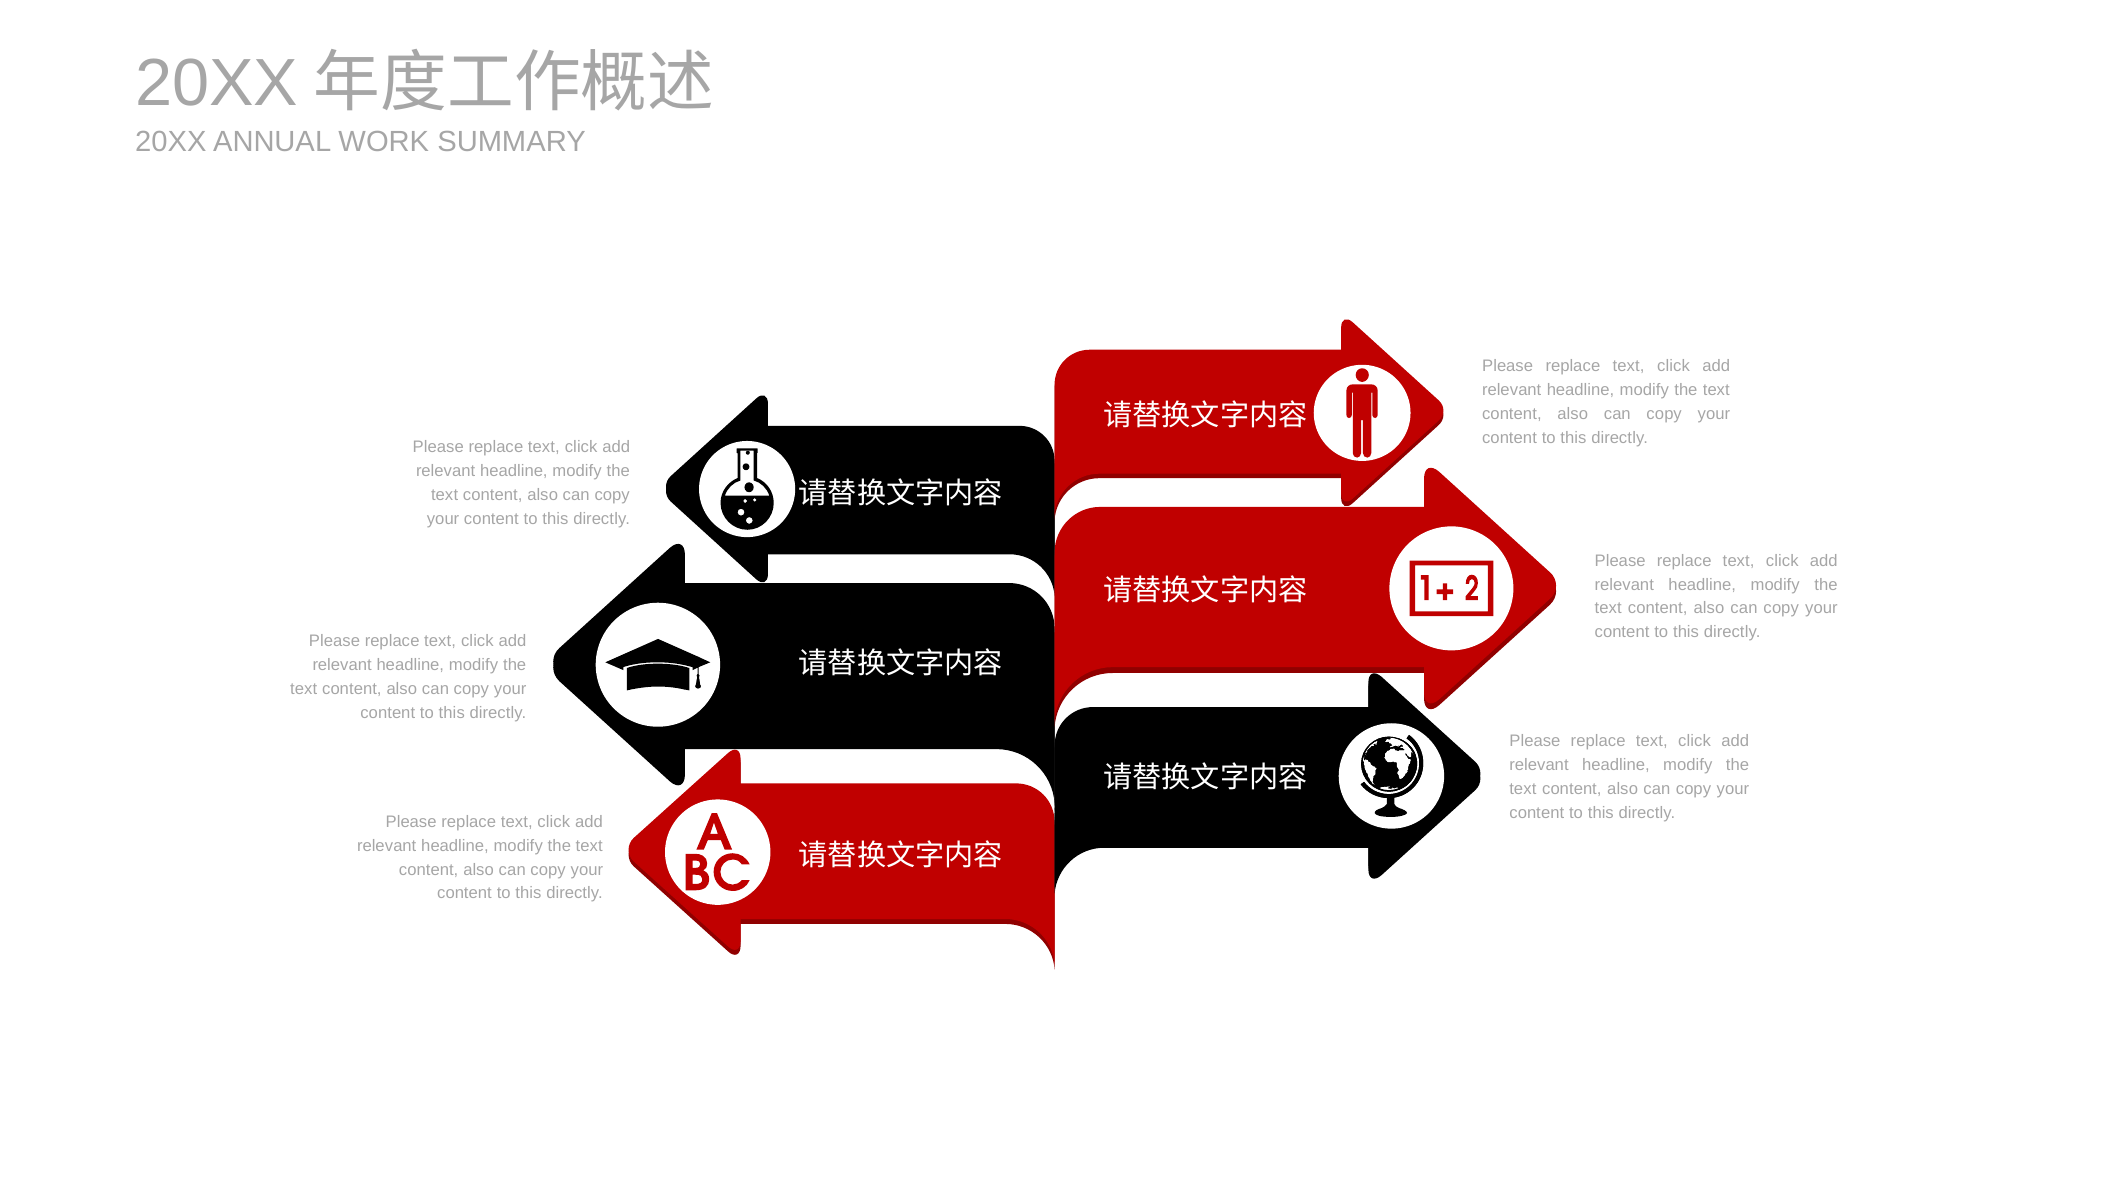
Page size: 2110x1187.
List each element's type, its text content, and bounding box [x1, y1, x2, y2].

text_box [1338, 723, 1445, 829]
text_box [664, 392, 1054, 540]
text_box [626, 804, 1055, 970]
text_box Please replace text, click add relevant headline, modify the text content, also can copy your content to this directly. [1573, 535, 1859, 652]
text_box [1313, 364, 1411, 461]
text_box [1054, 464, 1559, 728]
text_box Please replace text, click add relevant headline, modify the text content, also can copy your content to this directly. [261, 615, 548, 733]
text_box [551, 540, 1054, 804]
text_box Please replace text, click add relevant headline, modify the text content, also can copy your content to this directly. [1461, 340, 1752, 458]
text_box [1389, 526, 1514, 651]
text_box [664, 799, 771, 905]
text_box Please replace text, click add relevant headline, modify the text content, also can copy your content to this directly. [373, 421, 652, 539]
text_box Please replace text, click add relevant headline, modify the text content, also can copy your content to this directly. [319, 796, 625, 913]
text_box Please replace text, click add relevant headline, modify the text content, also can copy your content to this directly. [1488, 715, 1771, 833]
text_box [1054, 728, 1483, 894]
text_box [595, 602, 721, 727]
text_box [1054, 316, 1446, 464]
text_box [699, 440, 796, 538]
text_box 20XX年度工作概述 [135, 38, 783, 119]
text_box 20XX ANNUAL WORK SUMMARY [135, 122, 596, 158]
